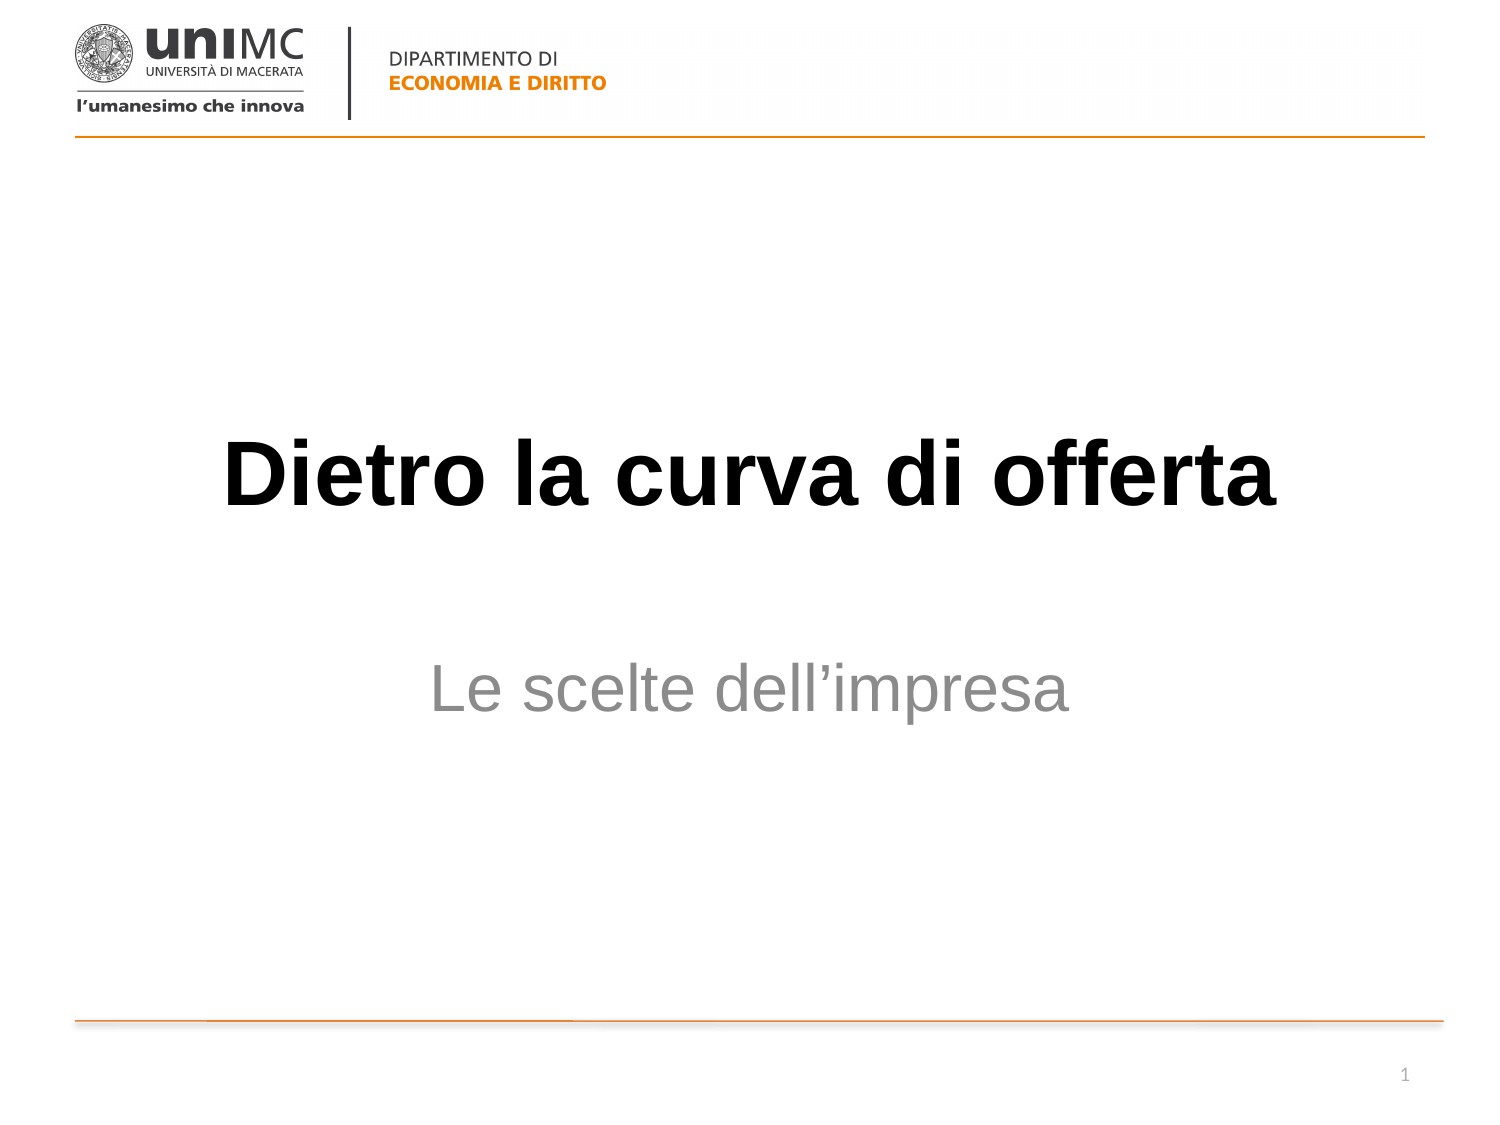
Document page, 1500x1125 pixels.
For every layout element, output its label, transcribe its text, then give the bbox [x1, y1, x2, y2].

subtitle Le scelte dell’impresa [225, 637, 1275, 925]
title Dietro la curva di offerta [112, 375, 1388, 563]
slide_number 1 [1074, 1042, 1425, 1103]
picture [75, 24, 1425, 138]
